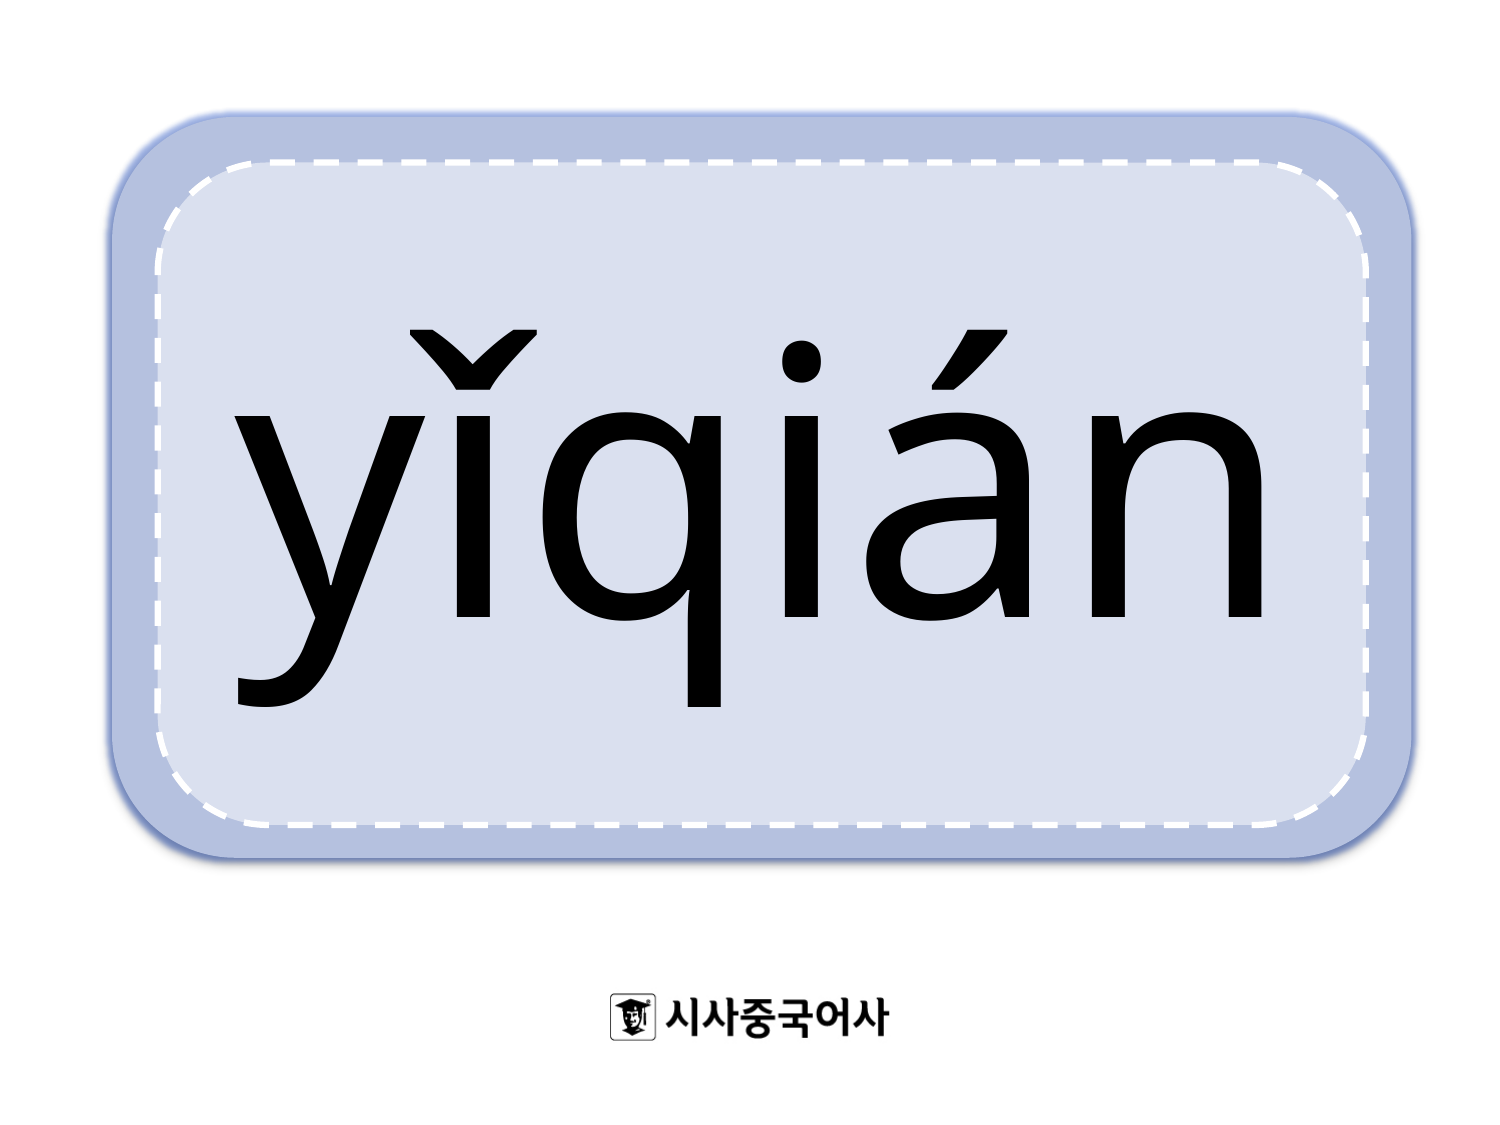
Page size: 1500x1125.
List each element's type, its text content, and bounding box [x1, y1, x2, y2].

picture [602, 987, 898, 1047]
text_box yǐqián [159, 136, 1368, 799]
